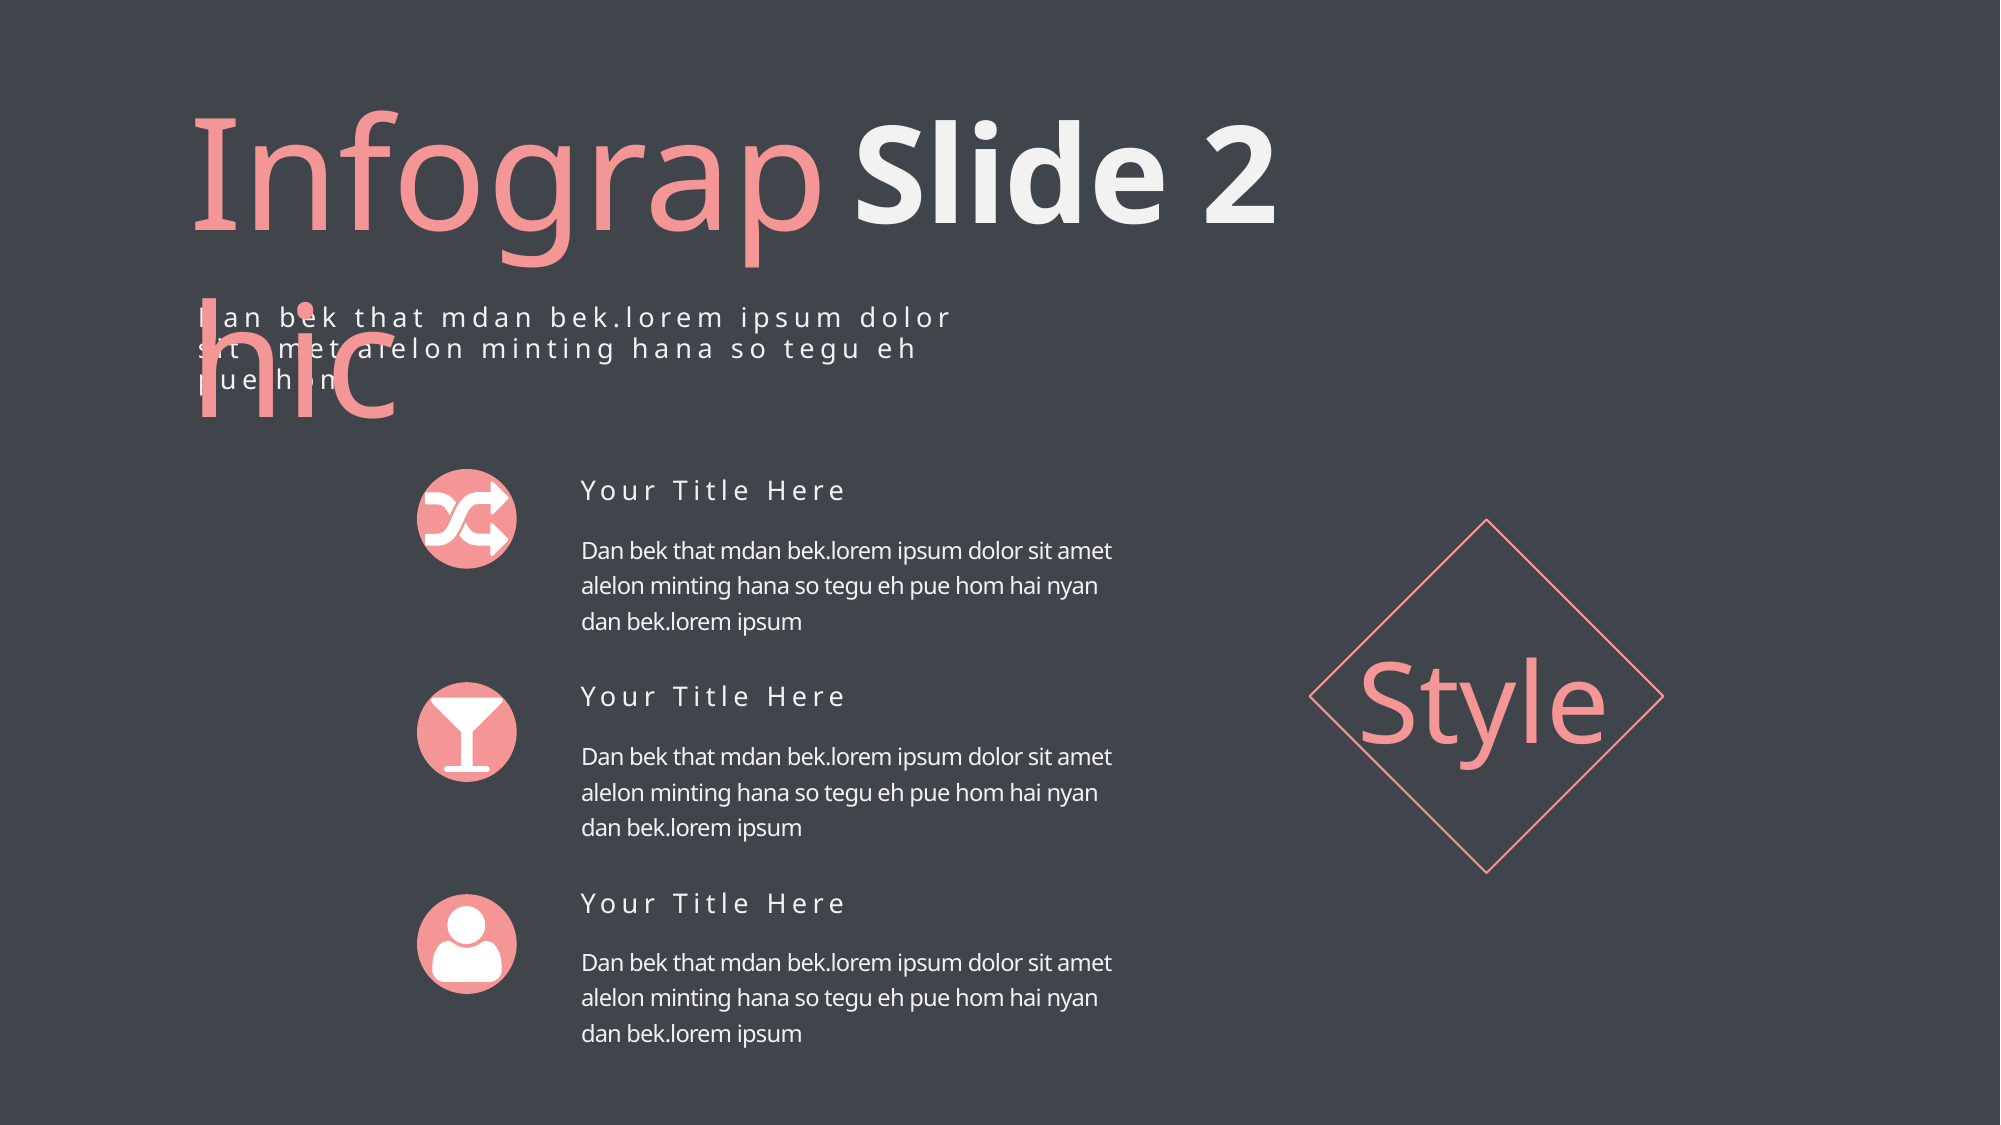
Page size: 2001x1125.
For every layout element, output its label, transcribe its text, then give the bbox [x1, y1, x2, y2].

text_box Dan bek that mdan bek.lorem ipsum dolor sit amet alelon minting hana so tegu eh pue hom hai nyan dan bek.lorem ipsum [566, 521, 1148, 643]
text_box [459, 522, 509, 557]
text_box Your Title Here [576, 881, 882, 923]
text_box [425, 481, 509, 546]
text_box Infographic [185, 70, 868, 454]
text_box [416, 894, 517, 994]
text_box [1309, 682, 1323, 710]
text_box [1379, 519, 1594, 626]
text_box Style [1323, 626, 1645, 770]
text_box [430, 697, 503, 772]
text_box [432, 940, 502, 982]
text_box [416, 468, 517, 569]
text_box Slide 2 [868, 83, 1342, 255]
text_box Dan bek that mdan bek.lorem ipsum dolor sit amet alelon minting hana so tegu eh pue hom [868, 297, 999, 400]
text_box [447, 906, 486, 945]
text_box Your Title Here [576, 675, 882, 716]
text_box Dan bek that mdan bek.lorem ipsum dolor sit amet alelon minting hana so tegu eh pue hom hai nyan dan bek.lorem ipsum [566, 933, 1148, 1055]
text_box Your Title Here [576, 469, 882, 510]
text_box [416, 682, 517, 782]
text_box [1383, 770, 1590, 874]
text_box Dan bek that mdan bek.lorem ipsum dolor sit amet alelon minting hana so tegu eh pue hom hai nyan dan bek.lorem ipsum [566, 727, 1148, 849]
text_box [1645, 677, 1664, 715]
